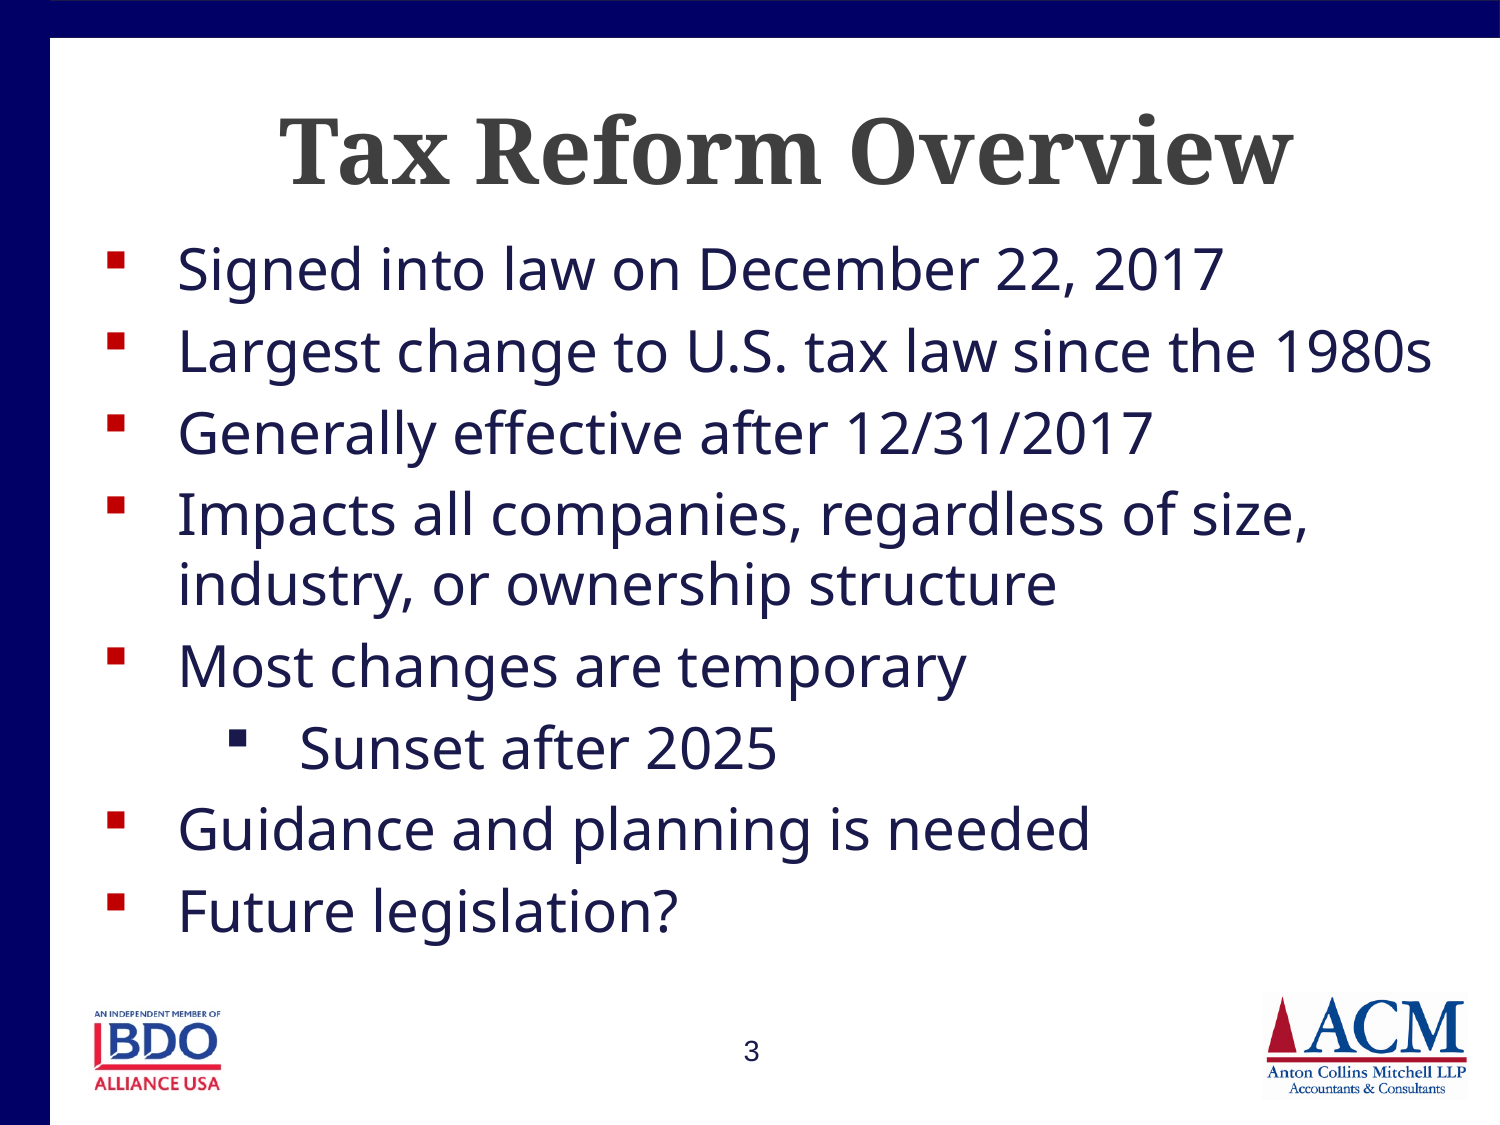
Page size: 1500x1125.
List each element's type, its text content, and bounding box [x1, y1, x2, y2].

title Tax Reform Overview [62, 62, 1500, 233]
picture [75, 991, 238, 1108]
list Signed into law on December 22, 2017 Largest change to U.S. tax law since the 1980s Generally effective after 12/31/2017 Impacts all companies, regardless of size, industry, or ownership structure Most changes are temporary Sunset after 2025 Guidance and planning is needed Future legislation? [87, 224, 1500, 976]
picture [1262, 991, 1468, 1100]
slide_number 3 [687, 1024, 776, 1101]
